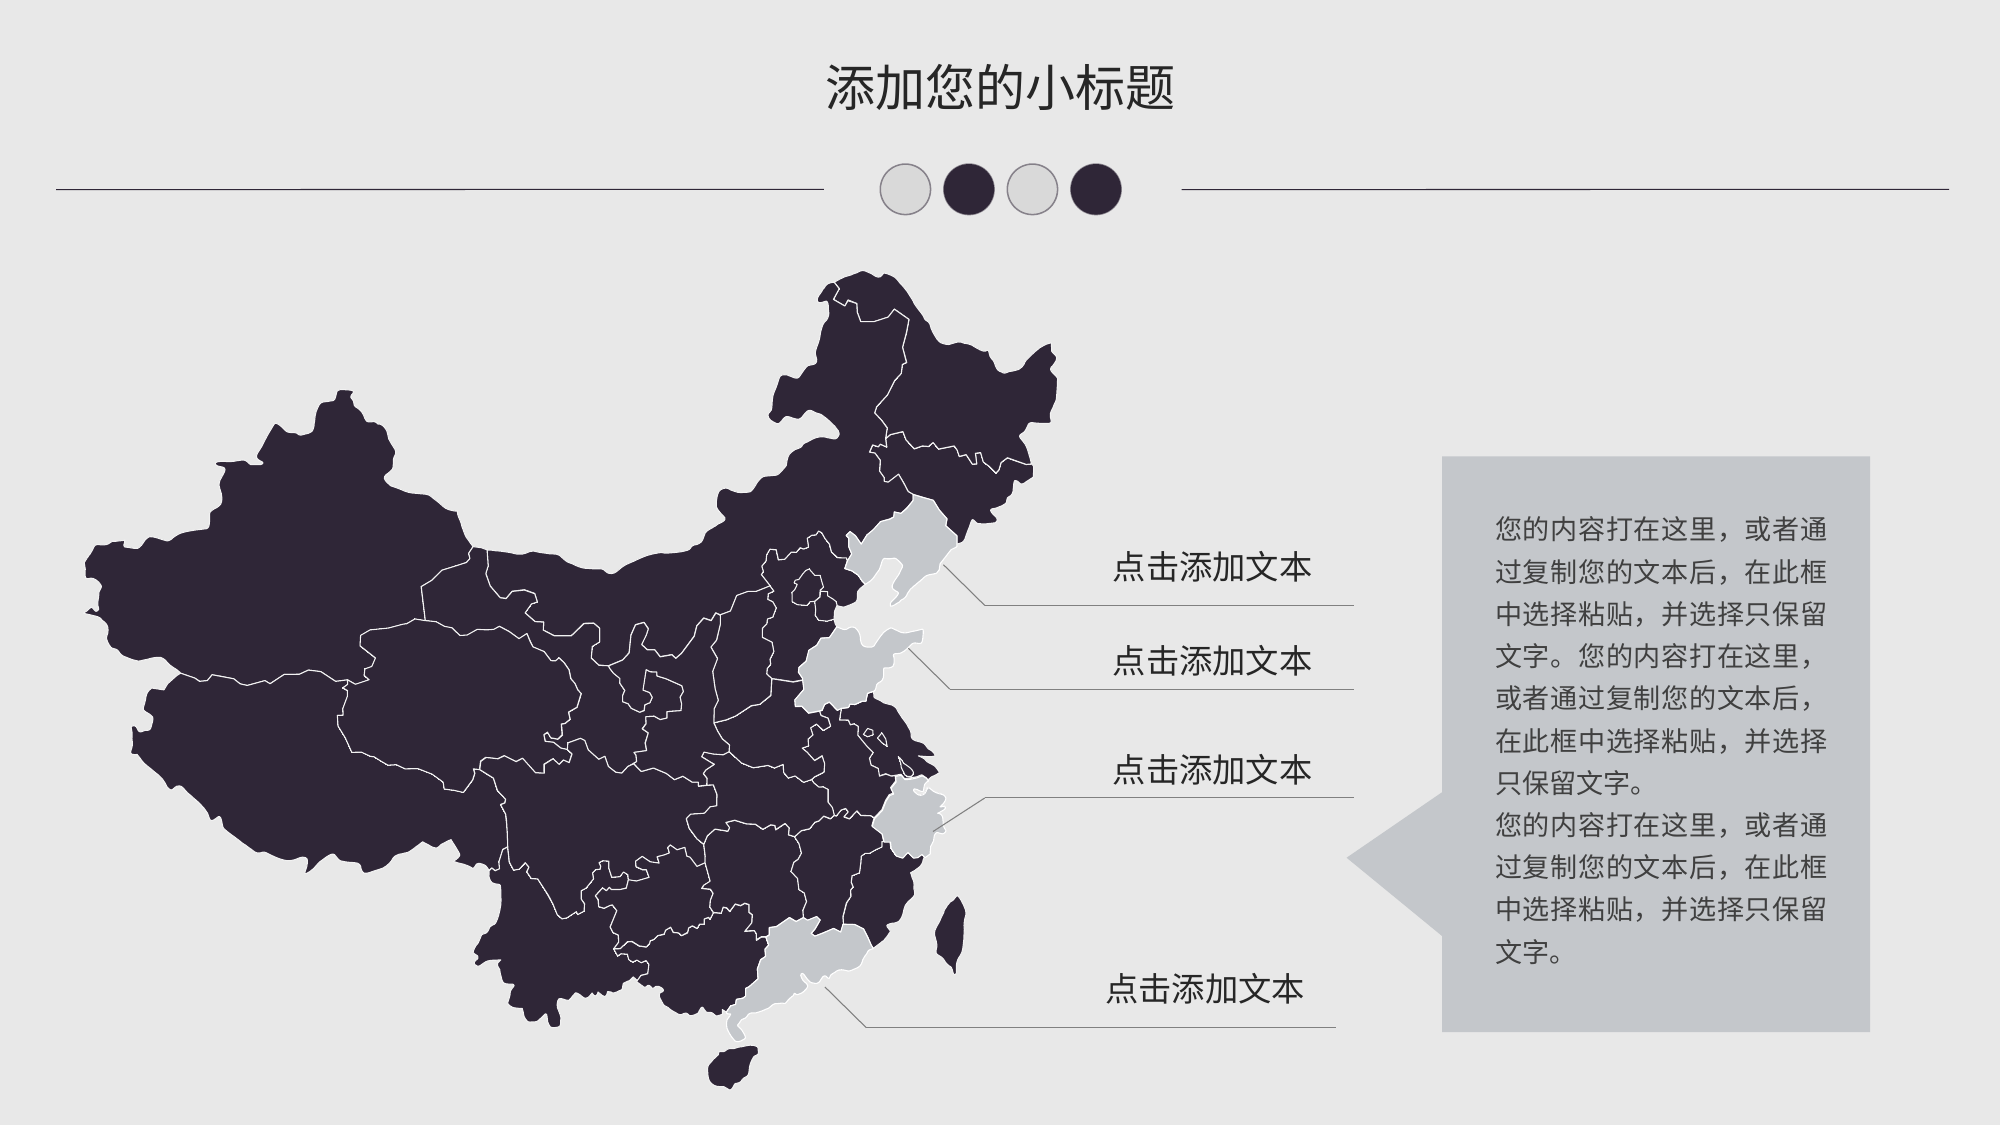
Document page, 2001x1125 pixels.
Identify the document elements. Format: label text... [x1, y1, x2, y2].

text_box 点击添加文本 [1097, 633, 1328, 688]
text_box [943, 564, 985, 606]
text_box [824, 986, 867, 1028]
text_box 点击添加文本 [1090, 960, 1321, 1016]
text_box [83, 270, 1058, 1090]
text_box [908, 648, 950, 689]
text_box 点击添加文本 [1097, 538, 1328, 594]
text_box 添加您的小标题 [810, 49, 1190, 124]
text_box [932, 797, 985, 832]
text_box 您的内容打在这里，或者通过复制您的文本后，在此框中选择粘贴，并选择只保留文字。您的内容打在这里，或者通过复制您的文本后，在此框中选择粘贴，并选择只保留文字。 您的内容打在这里，或者通过复制您的文本后，在此框中选择粘贴，并选择只保留文字。 [1480, 495, 1843, 975]
text_box 点击添加文本 [1097, 742, 1328, 797]
text_box [1344, 455, 1872, 1034]
